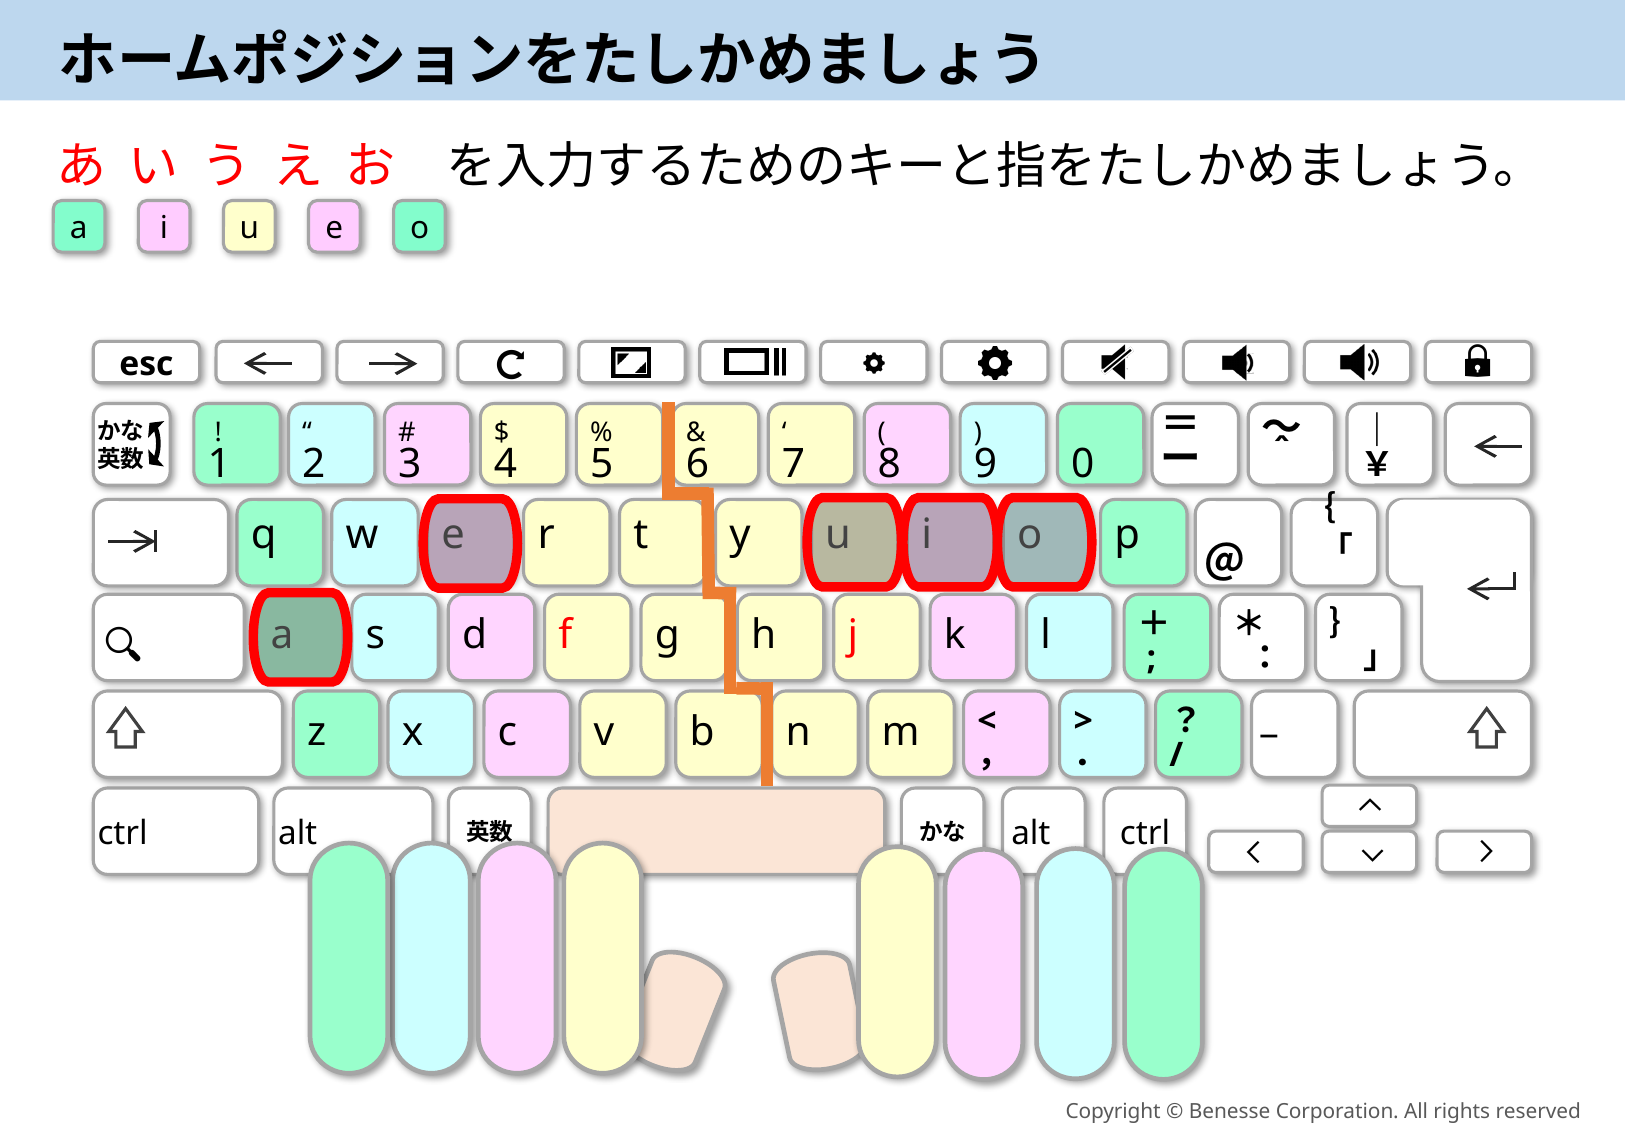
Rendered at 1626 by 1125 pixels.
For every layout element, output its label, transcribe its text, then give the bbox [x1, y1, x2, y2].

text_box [662, 402, 770, 787]
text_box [93, 336, 1532, 875]
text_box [310, 842, 1203, 1080]
text_box あ い う え お を入力するためのキーと指をたしかめましょう。 [41, 132, 1625, 299]
title ホームポジションをたしかめましょう [0, 0, 1625, 101]
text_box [53, 200, 446, 253]
